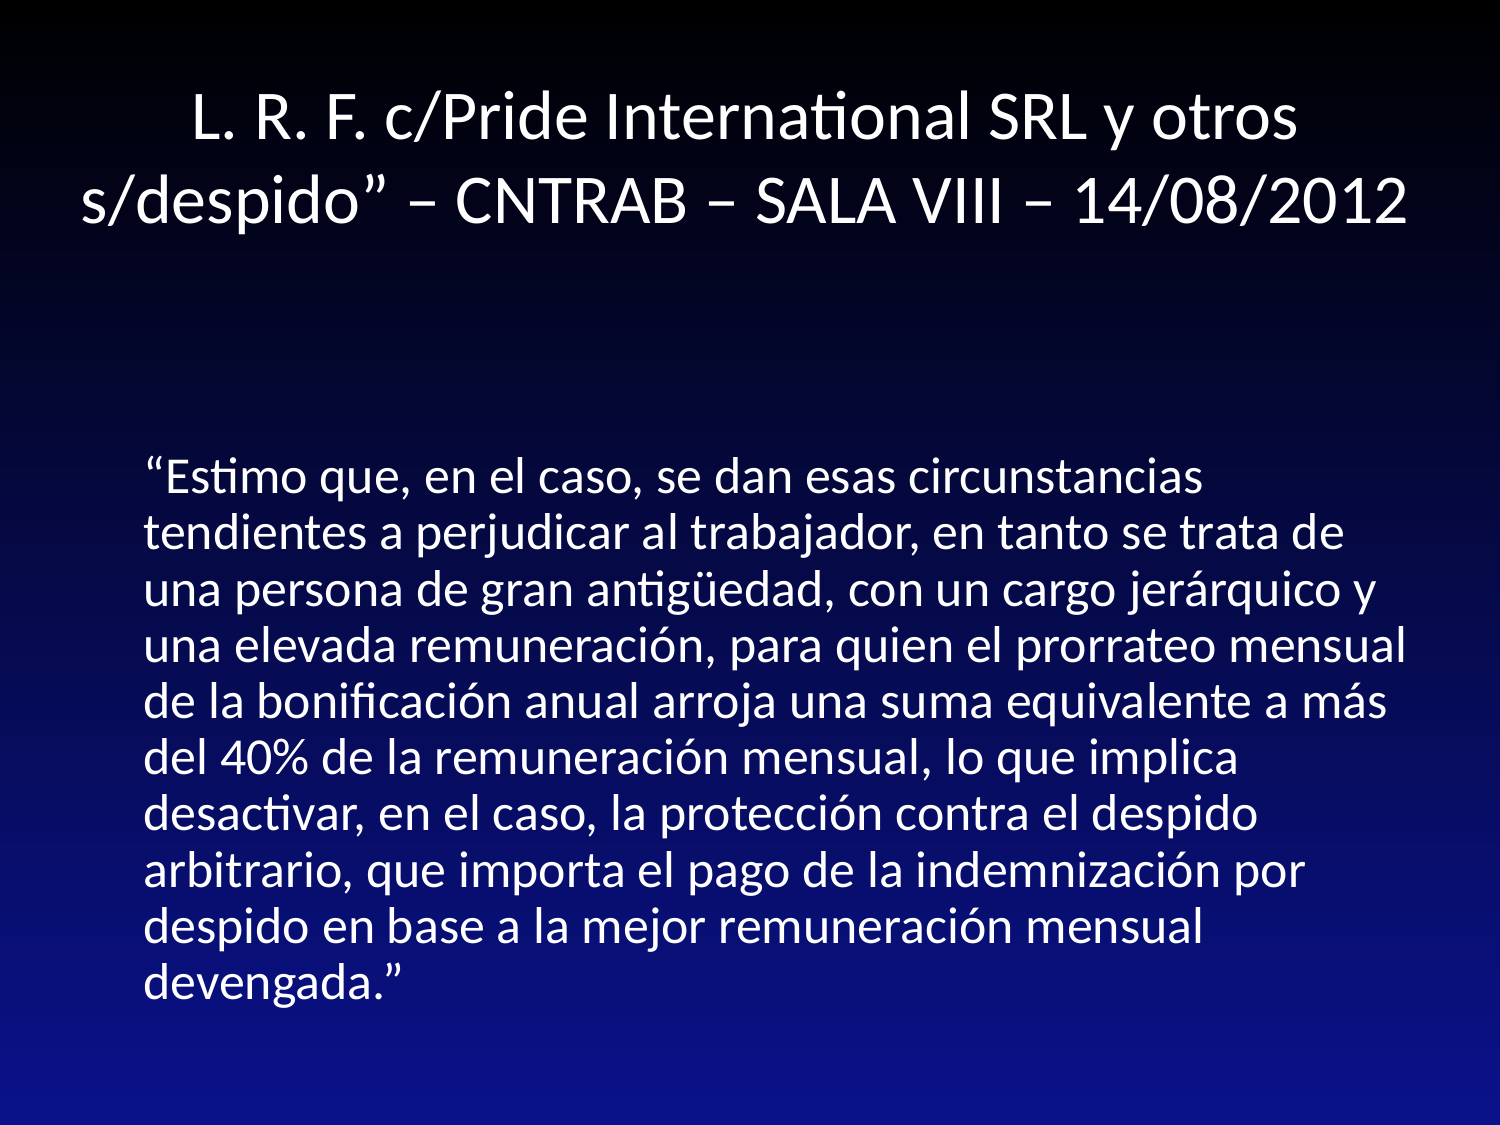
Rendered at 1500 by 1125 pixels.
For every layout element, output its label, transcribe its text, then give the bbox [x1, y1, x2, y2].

list “Estimo que, en el caso, se dan esas circunstancias tendientes a perjudicar al trabajador, en tanto se trata de una persona de gran antigüedad, con un cargo jerárquico y una elevada remuneración, para quien el prorrateo mensual de la bonificación anual arroja una suma equivalente a más del 40% de la remuneración mensual, lo que implica desactivar, en el caso, la protección contra el despido arbitrario, que importa el pago de la indemnización por despido en base a la mejor remuneración mensual devengada.” [76, 385, 1428, 1022]
title L. R. F. c/Pride International SRL y otros s/despido” – CNTRAB – SALA VIII – 14/08/2012 [64, 30, 1428, 360]
